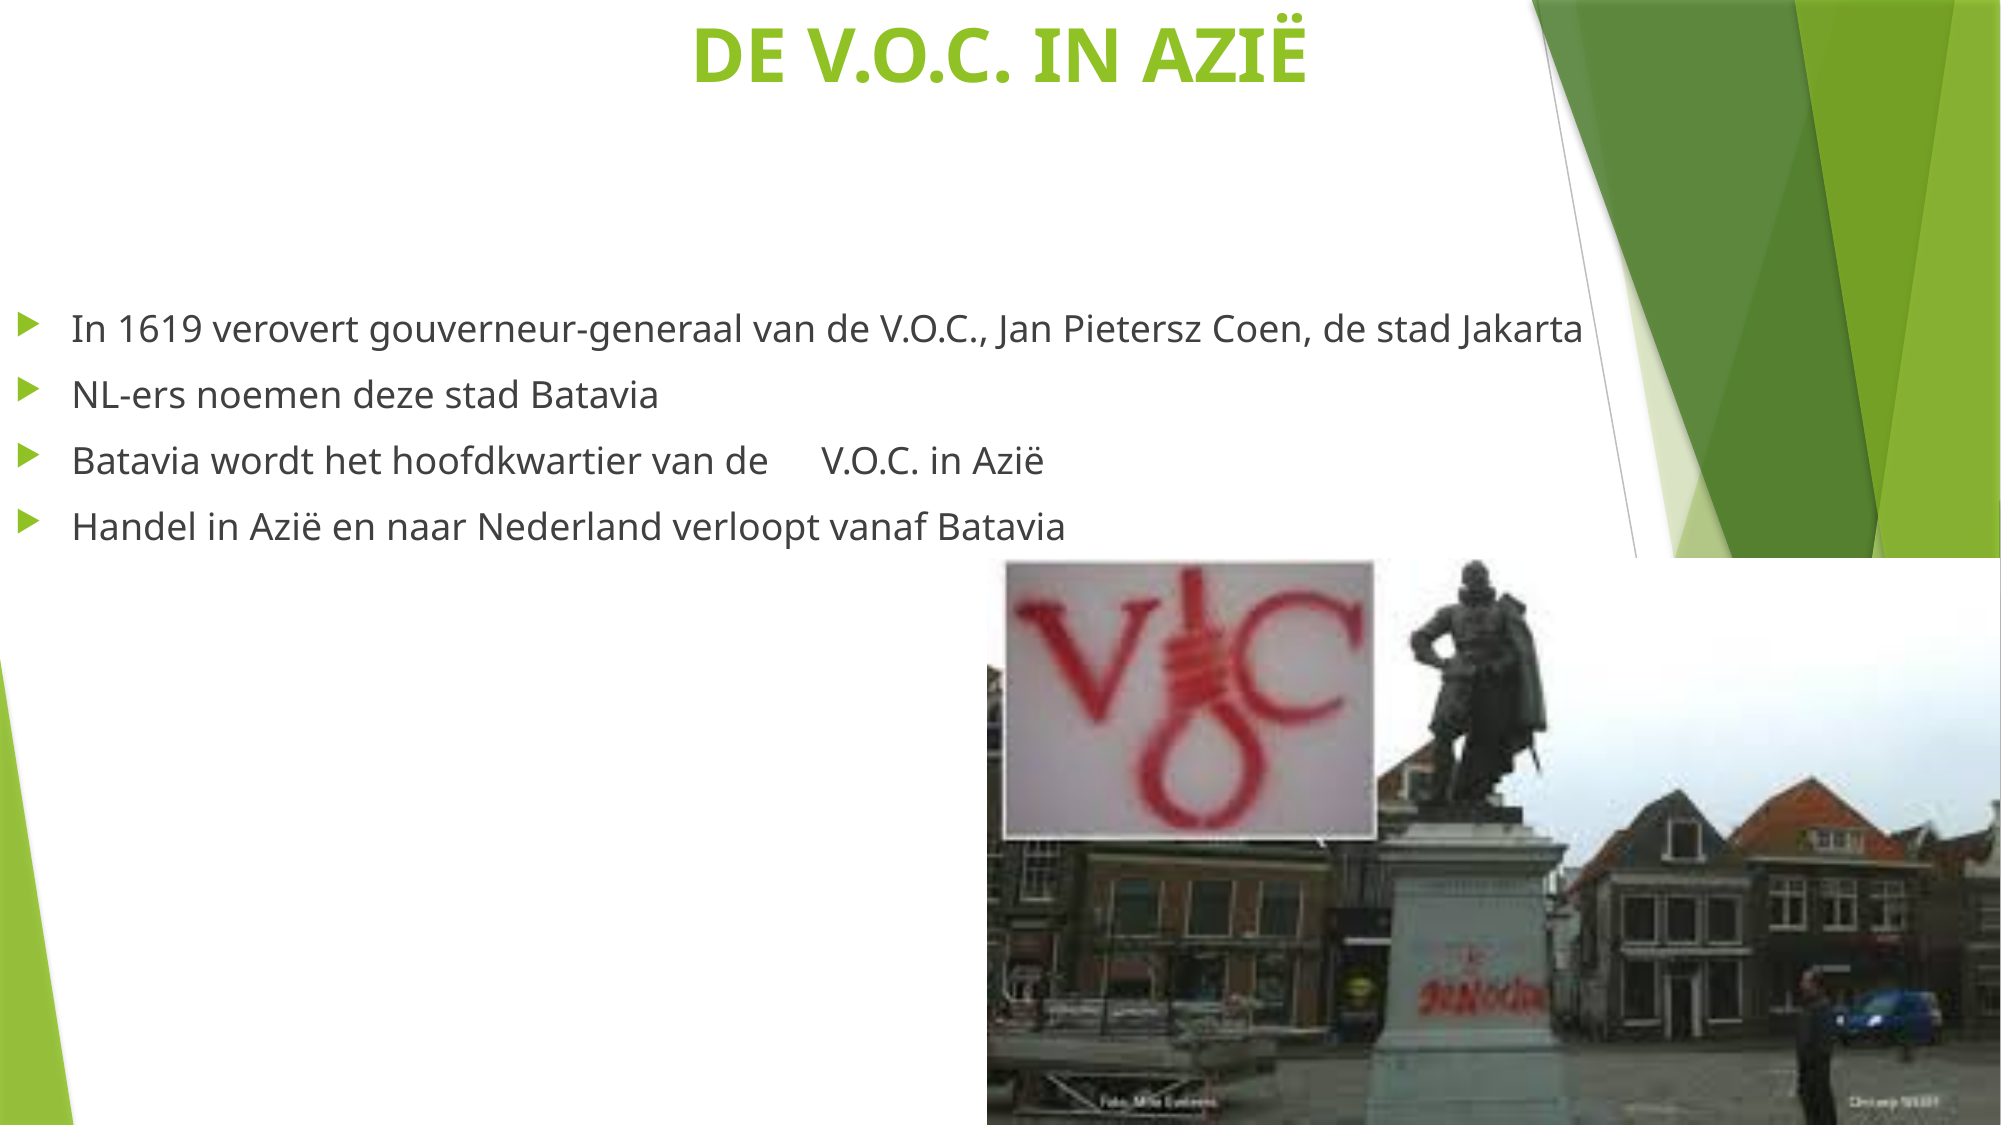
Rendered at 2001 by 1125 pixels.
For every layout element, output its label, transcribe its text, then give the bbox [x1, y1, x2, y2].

picture [987, 557, 2000, 1125]
title DE V.O.C. IN AZIË [137, 0, 1863, 230]
list In 1619 verovert gouverneur-generaal van de V.O.C., Jan Pietersz Coen, de stad Jakarta NL-ers noemen deze stad Batavia Batavia wordt het hoofdkwartier van de V.O.C. in Azië Handel in Azië en naar Nederland verloopt vanaf Batavia [0, 297, 2000, 1125]
